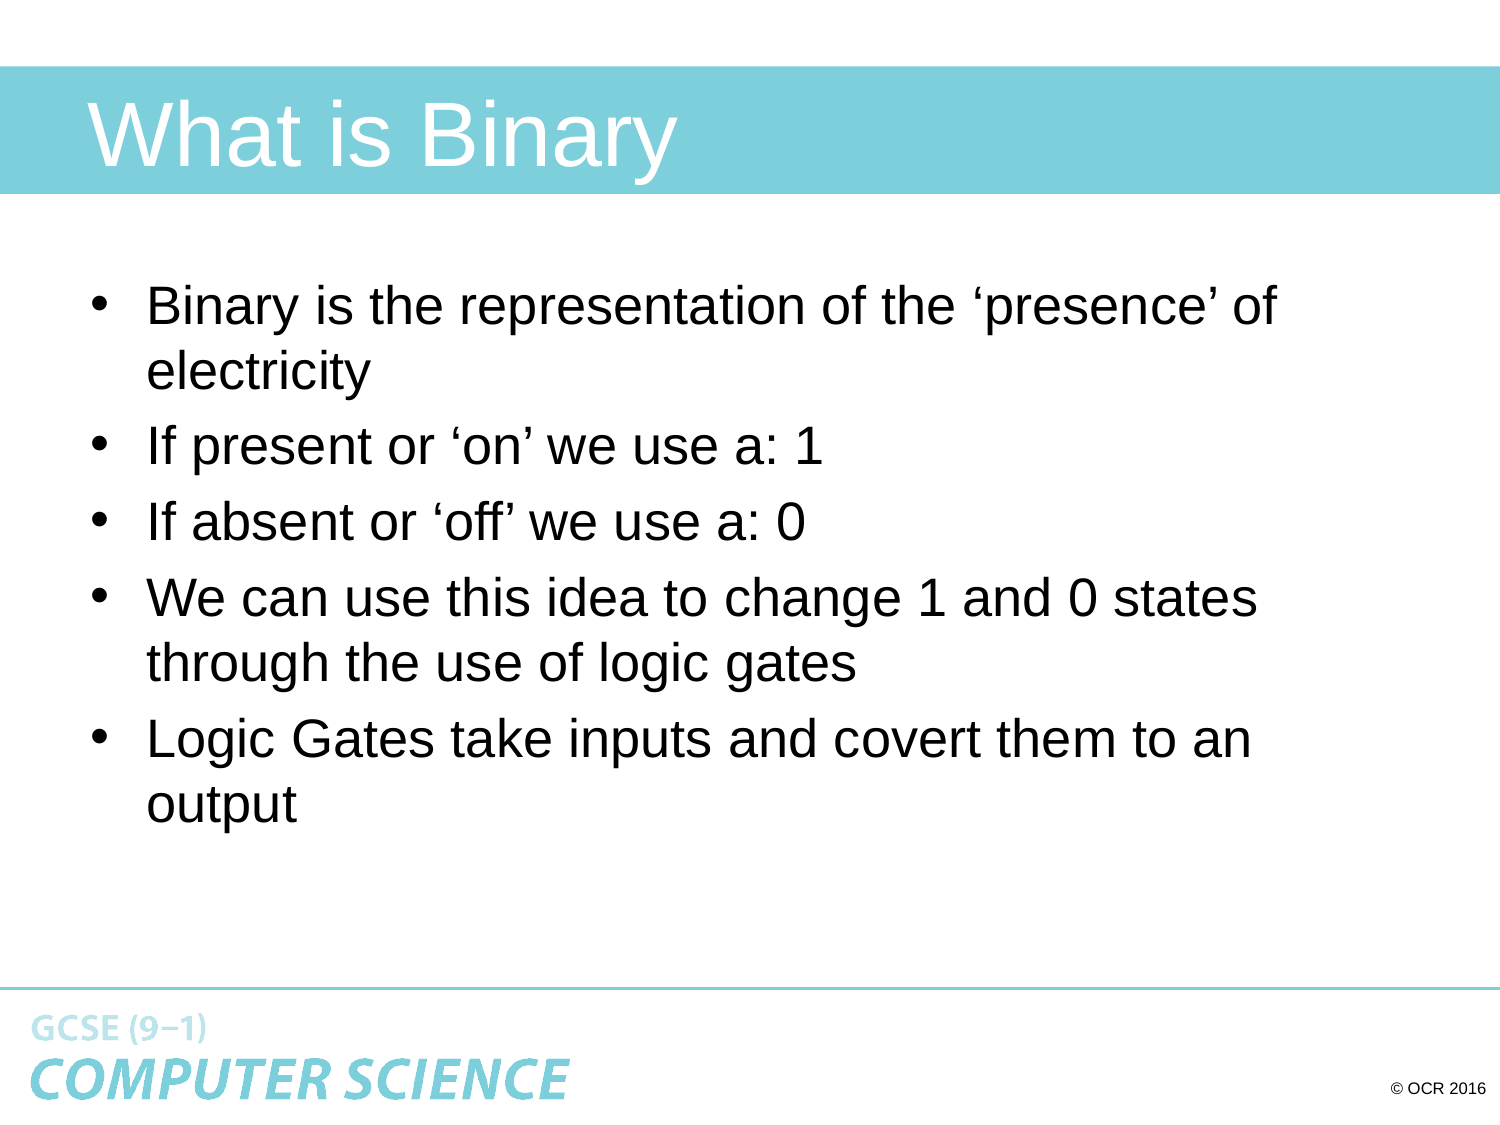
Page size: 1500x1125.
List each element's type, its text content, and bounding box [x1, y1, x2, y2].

list Binary is the representation of the ‘presence’ of electricity If present or ‘on’ we use a: 1 If absent or ‘off’ we use a: 0 We can use this idea to change 1 and 0 states through the use of logic gates Logic Gates take inputs and covert them to an output [75, 262, 1425, 965]
title What is Binary [0, 66, 1500, 194]
picture [0, 987, 1500, 1124]
